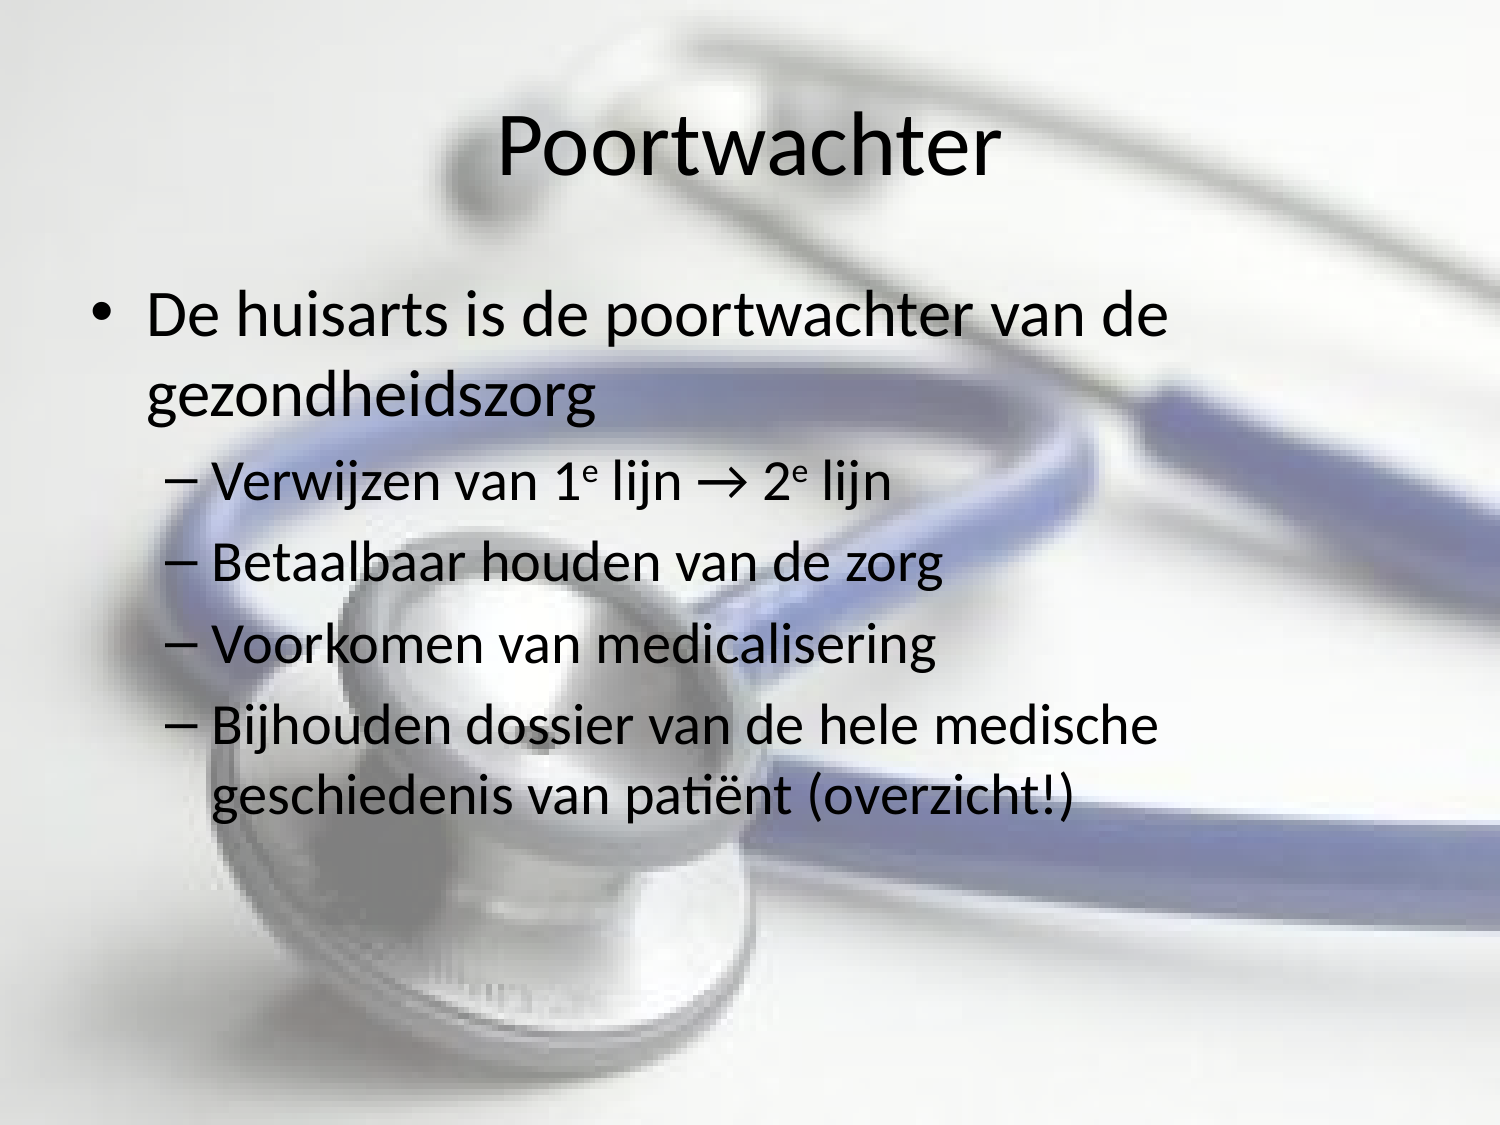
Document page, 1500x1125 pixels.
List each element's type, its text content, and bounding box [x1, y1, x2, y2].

title Poortwachter [75, 45, 1425, 233]
list De huisarts is de poortwachter van de gezondheidszorg Verwijzen van 1e lijn → 2e lijn Betaalbaar houden van de zorg Voorkomen van medicalisering Bijhouden dossier van de hele medische geschiedenis van patiënt (overzicht!) [75, 262, 1425, 1005]
